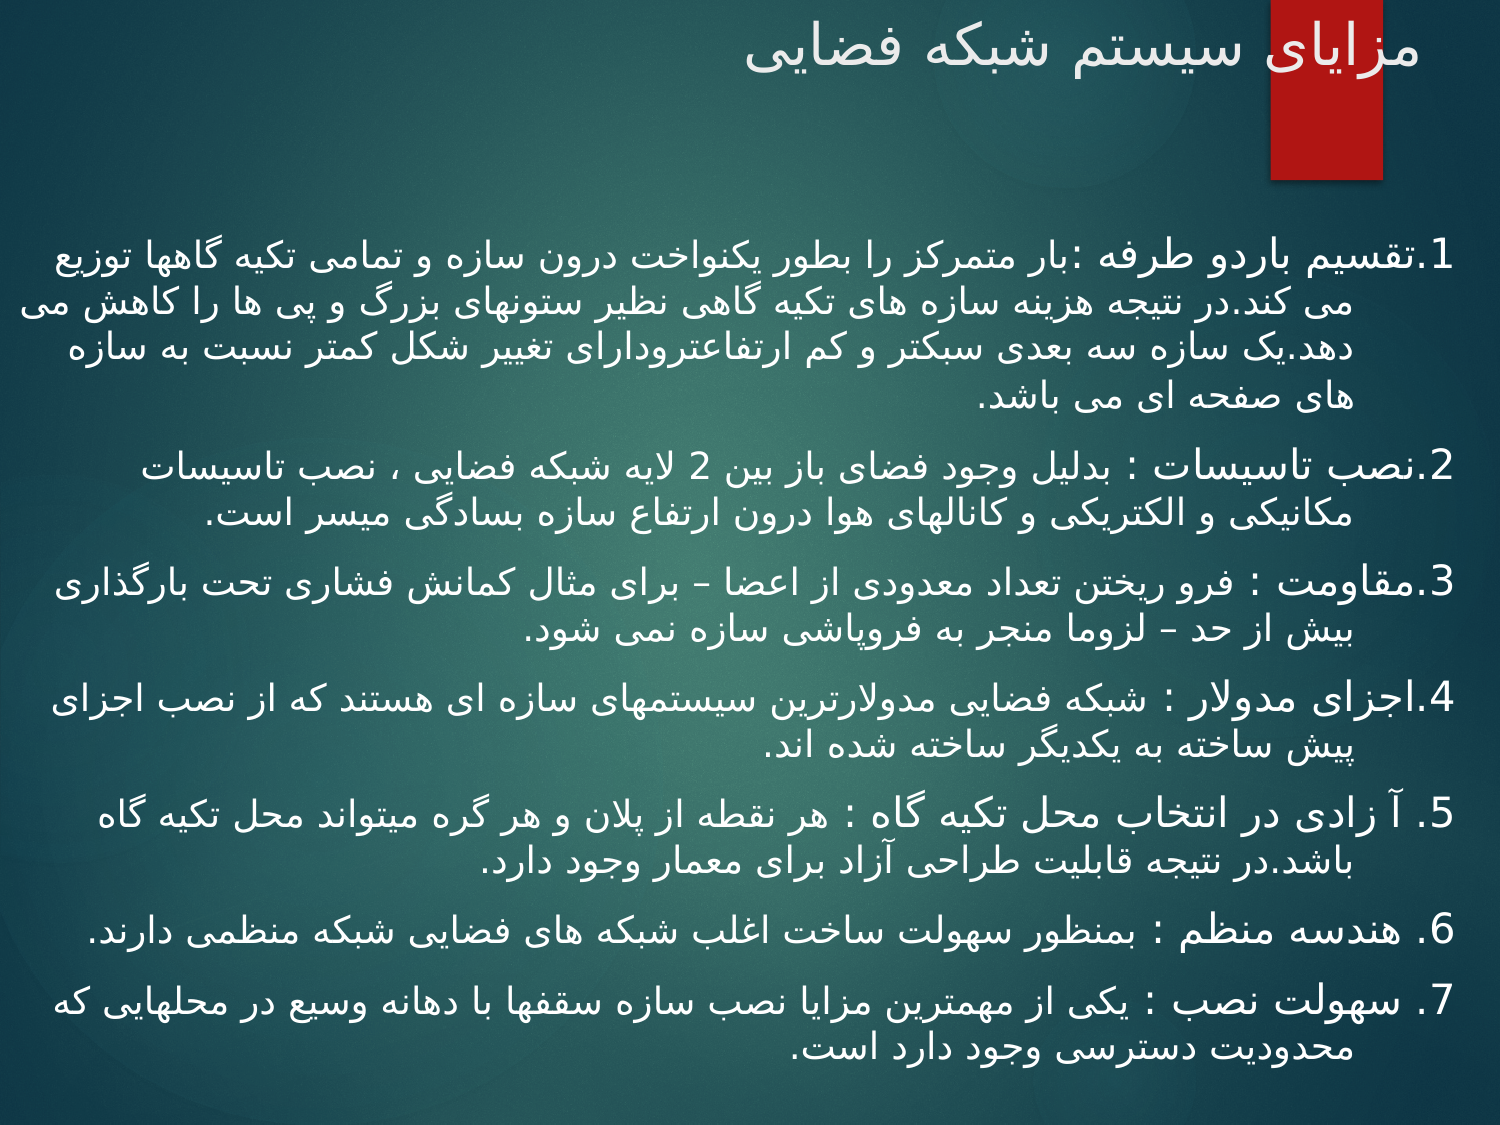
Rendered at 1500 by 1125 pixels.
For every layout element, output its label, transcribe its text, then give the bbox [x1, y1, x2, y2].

list 1.تقسیم باردو طرفه :بار متمرکز را بطور یکنواخت درون سازه و تمامی تکیه گاهها توزیع می کند.در نتیجه هزینه سازه های تکیه گاهی نظیر ستونهای بزرگ و پی ها را کاهش می دهد.یک سازه سه بعدی سبکتر و کم ارتفاعترودارای تغییر شکل کمتر نسبت به سازه های صفحه ای می باشد. 2.نصب تاسیسات : بدلیل وجود فضای باز بین 2 لایه شبکه فضایی ، نصب تاسیسات مکانیکی و الکتریکی و کانالهای هوا درون ارتفاع سازه بسادگی میسر است. 3.مقاومت : فرو ریختن تعداد معدودی از اعضا – برای مثال کمانش فشاری تحت بارگذاری بیش از حد – لزوما منجر به فروپاشی سازه نمی شود. 4.اجزای مدولار : شبکه فضایی مدولارترین سیستمهای سازه ای هستند که از نصب اجزای پیش ساخته به یکدیگر ساخته شده اند. 5. آ زادی در انتخاب محل تکیه گاه : هر نقطه از پلان و هر گره میتواند محل تکیه گاه باشد.در نتیجه قابلیت طراحی آزاد برای معمار وجود دارد. 6. هندسه منظم : بمنظور سهولت ساخت اغلب شبکه های فضایی شبکه منظمی دارند. 7. سهولت نصب : یکی از مهمترین مزایا نصب سازه سقفها با دهانه وسیع در محلهایی که محدودیت دسترسی وجود دارد است. [0, 148, 1471, 1125]
title مزایای سیستم شبکه فضایی [88, 0, 1439, 148]
